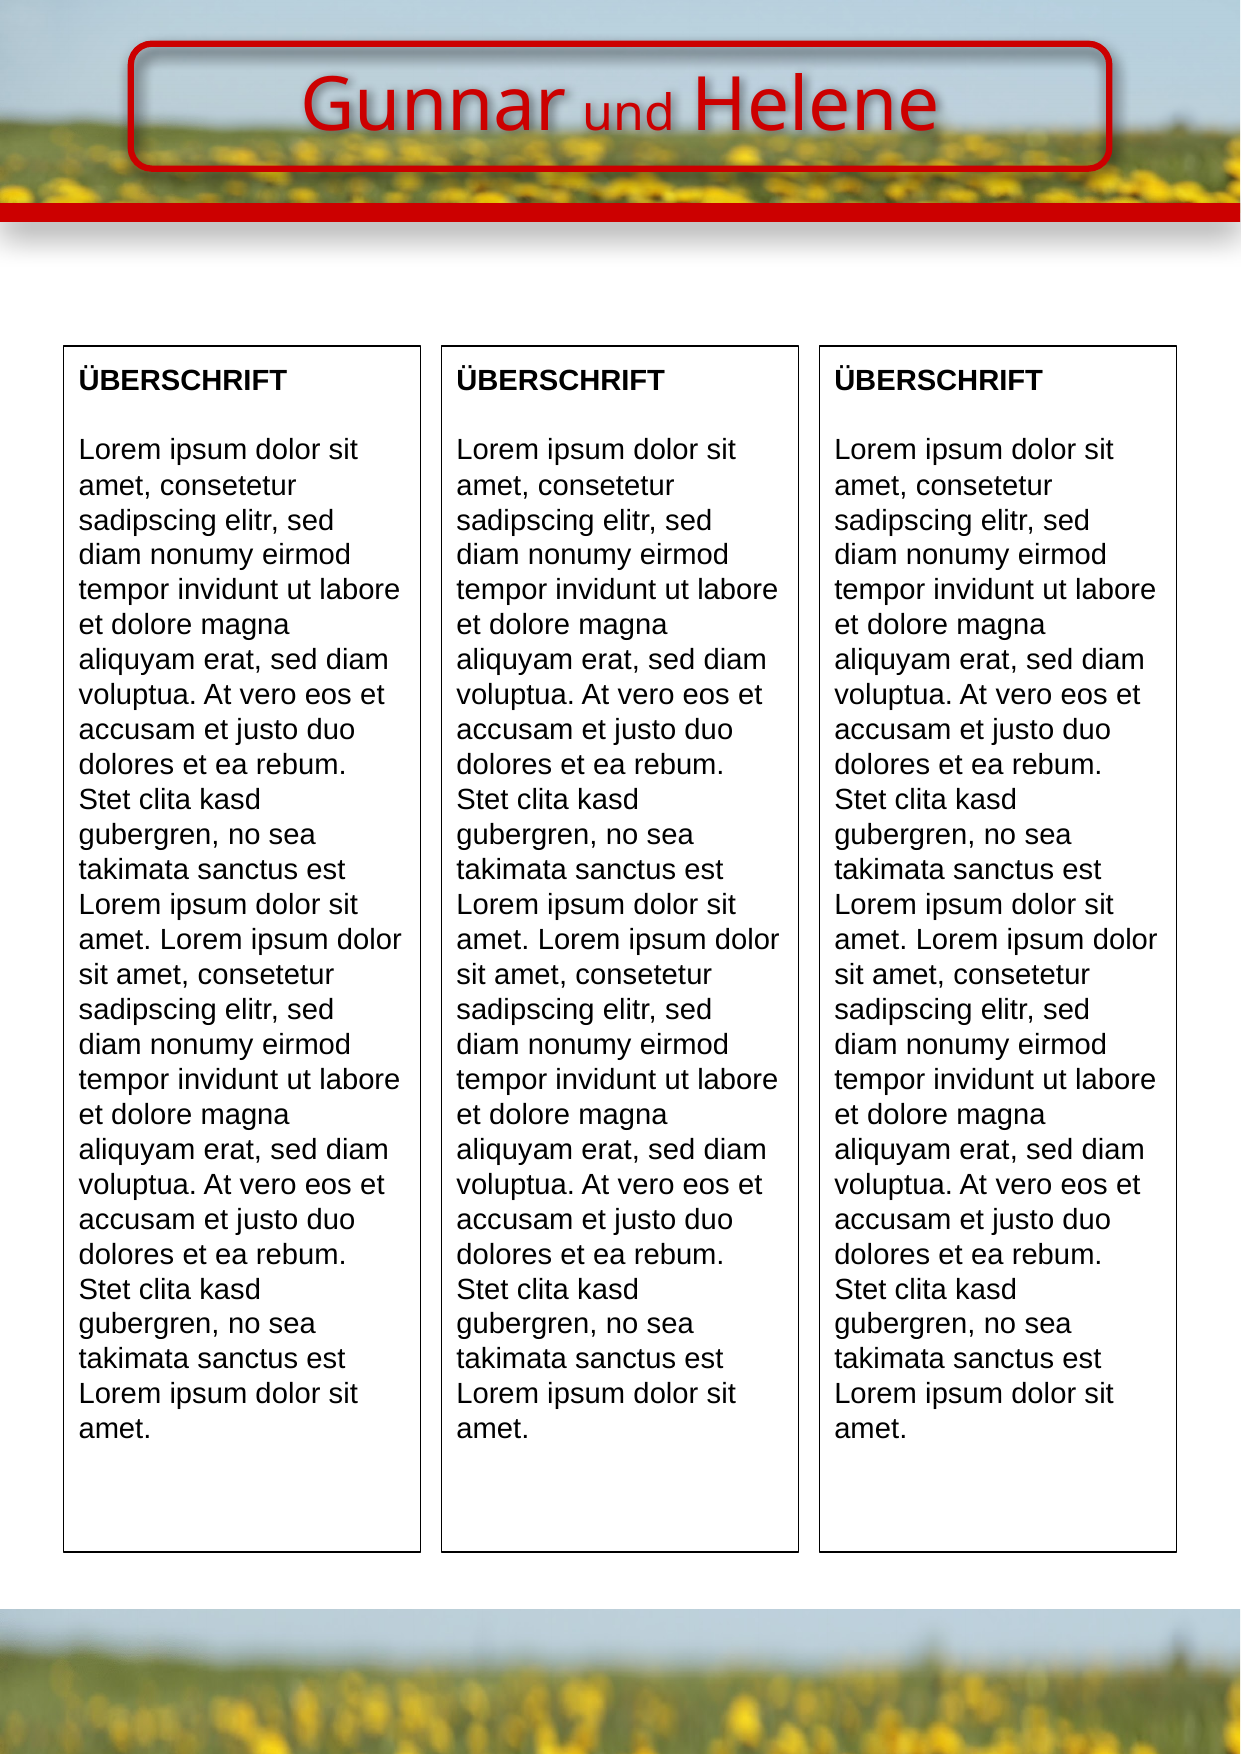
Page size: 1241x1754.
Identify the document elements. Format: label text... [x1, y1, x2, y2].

picture [0, 0, 1241, 212]
text_box ÜBERSCHRIFT Lorem ipsum dolor sit amet, consetetur sadipscing elitr, sed diam nonumy eirmod tempor invidunt ut labore et dolore magna aliquyam erat, sed diam voluptua. At vero eos et accusam et justo duo dolores et ea rebum. Stet clita kasd gubergren, no sea takimata sanctus est Lorem ipsum dolor sit amet. Lorem ipsum dolor sit amet, consetetur sadipscing elitr, sed diam nonumy eirmod tempor invidunt ut labore et dolore magna aliquyam erat, sed diam voluptua. At vero eos et accusam et justo duo dolores et ea rebum. Stet clita kasd gubergren, no sea takimata sanctus est Lorem ipsum dolor sit amet. [819, 345, 1177, 1552]
text_box ÜBERSCHRIFT Lorem ipsum dolor sit amet, consetetur sadipscing elitr, sed diam nonumy eirmod tempor invidunt ut labore et dolore magna aliquyam erat, sed diam voluptua. At vero eos et accusam et justo duo dolores et ea rebum. Stet clita kasd gubergren, no sea takimata sanctus est Lorem ipsum dolor sit amet. Lorem ipsum dolor sit amet, consetetur sadipscing elitr, sed diam nonumy eirmod tempor invidunt ut labore et dolore magna aliquyam erat, sed diam voluptua. At vero eos et accusam et justo duo dolores et ea rebum. Stet clita kasd gubergren, no sea takimata sanctus est Lorem ipsum dolor sit amet. [441, 345, 799, 1552]
picture [0, 1609, 1241, 1754]
text_box ÜBERSCHRIFT Lorem ipsum dolor sit amet, consetetur sadipscing elitr, sed diam nonumy eirmod tempor invidunt ut labore et dolore magna aliquyam erat, sed diam voluptua. At vero eos et accusam et justo duo dolores et ea rebum. Stet clita kasd gubergren, no sea takimata sanctus est Lorem ipsum dolor sit amet. Lorem ipsum dolor sit amet, consetetur sadipscing elitr, sed diam nonumy eirmod tempor invidunt ut labore et dolore magna aliquyam erat, sed diam voluptua. At vero eos et accusam et justo duo dolores et ea rebum. Stet clita kasd gubergren, no sea takimata sanctus est Lorem ipsum dolor sit amet. [63, 345, 421, 1552]
